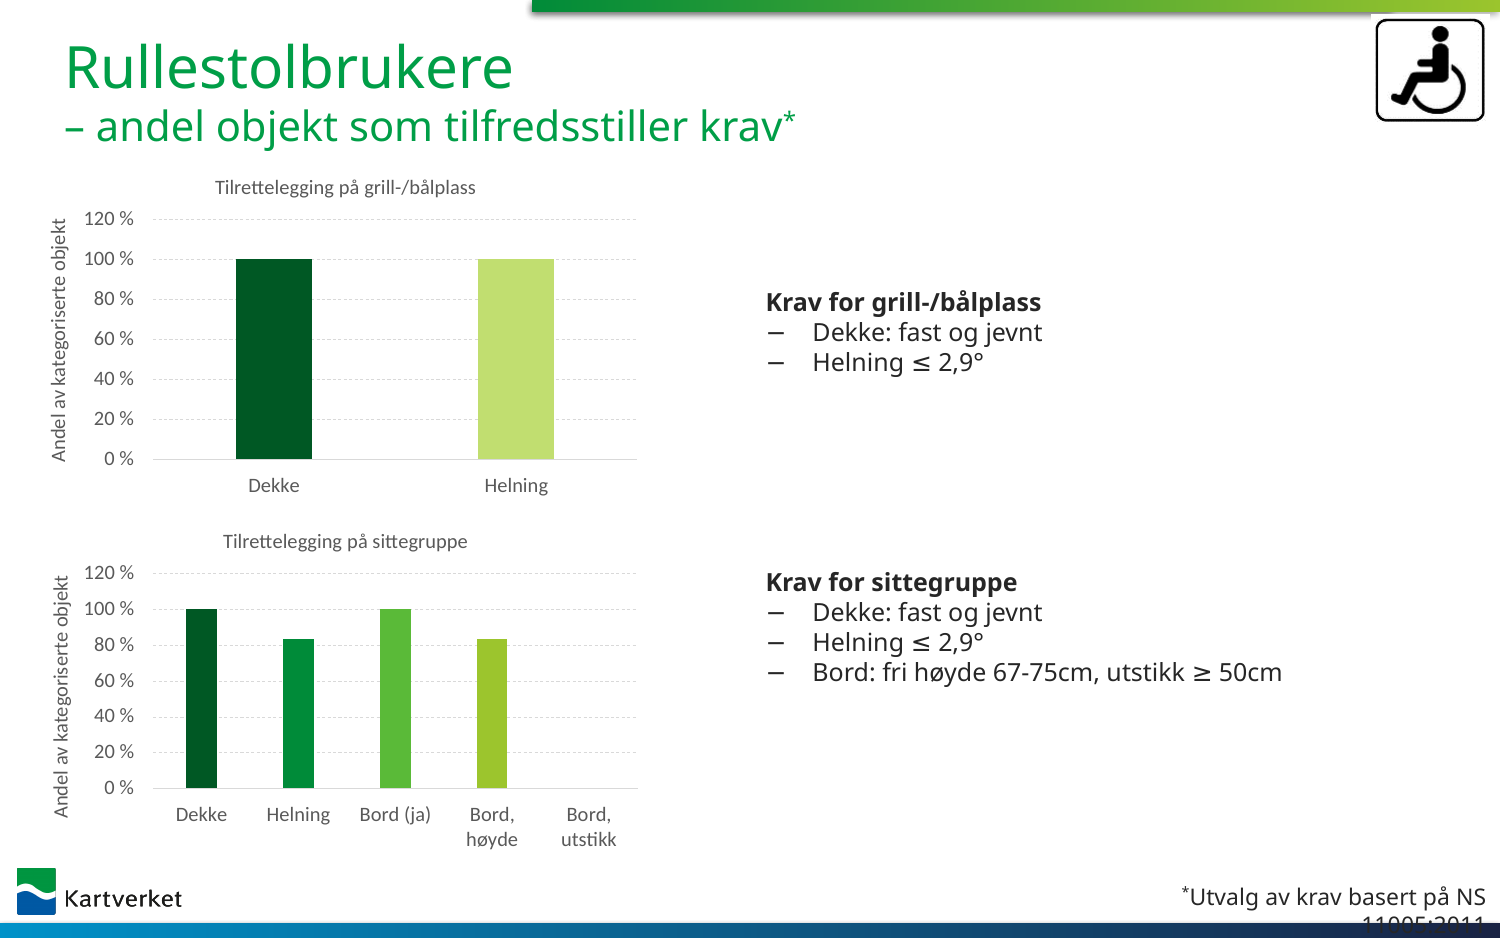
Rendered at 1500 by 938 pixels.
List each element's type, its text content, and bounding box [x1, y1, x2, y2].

text_box Rullestolbrukere – andel objekt som tilfredsstiller krav* [49, 14, 1431, 158]
picture [1371, 13, 1491, 127]
picture [41, 166, 650, 505]
picture [41, 520, 650, 859]
text_box *Utvalg av krav basert på NS 11005:2011 [1068, 873, 1500, 938]
text_box Krav for grill-/bålplass Dekke: fast og jevnt Helning ≤ 2,9° [750, 279, 1452, 384]
text_box Krav for sittegruppe Dekke: fast og jevnt Helning ≤ 2,9° Bord: fri høyde 67-75cm, utstikk ≥ 50cm [750, 559, 1500, 694]
